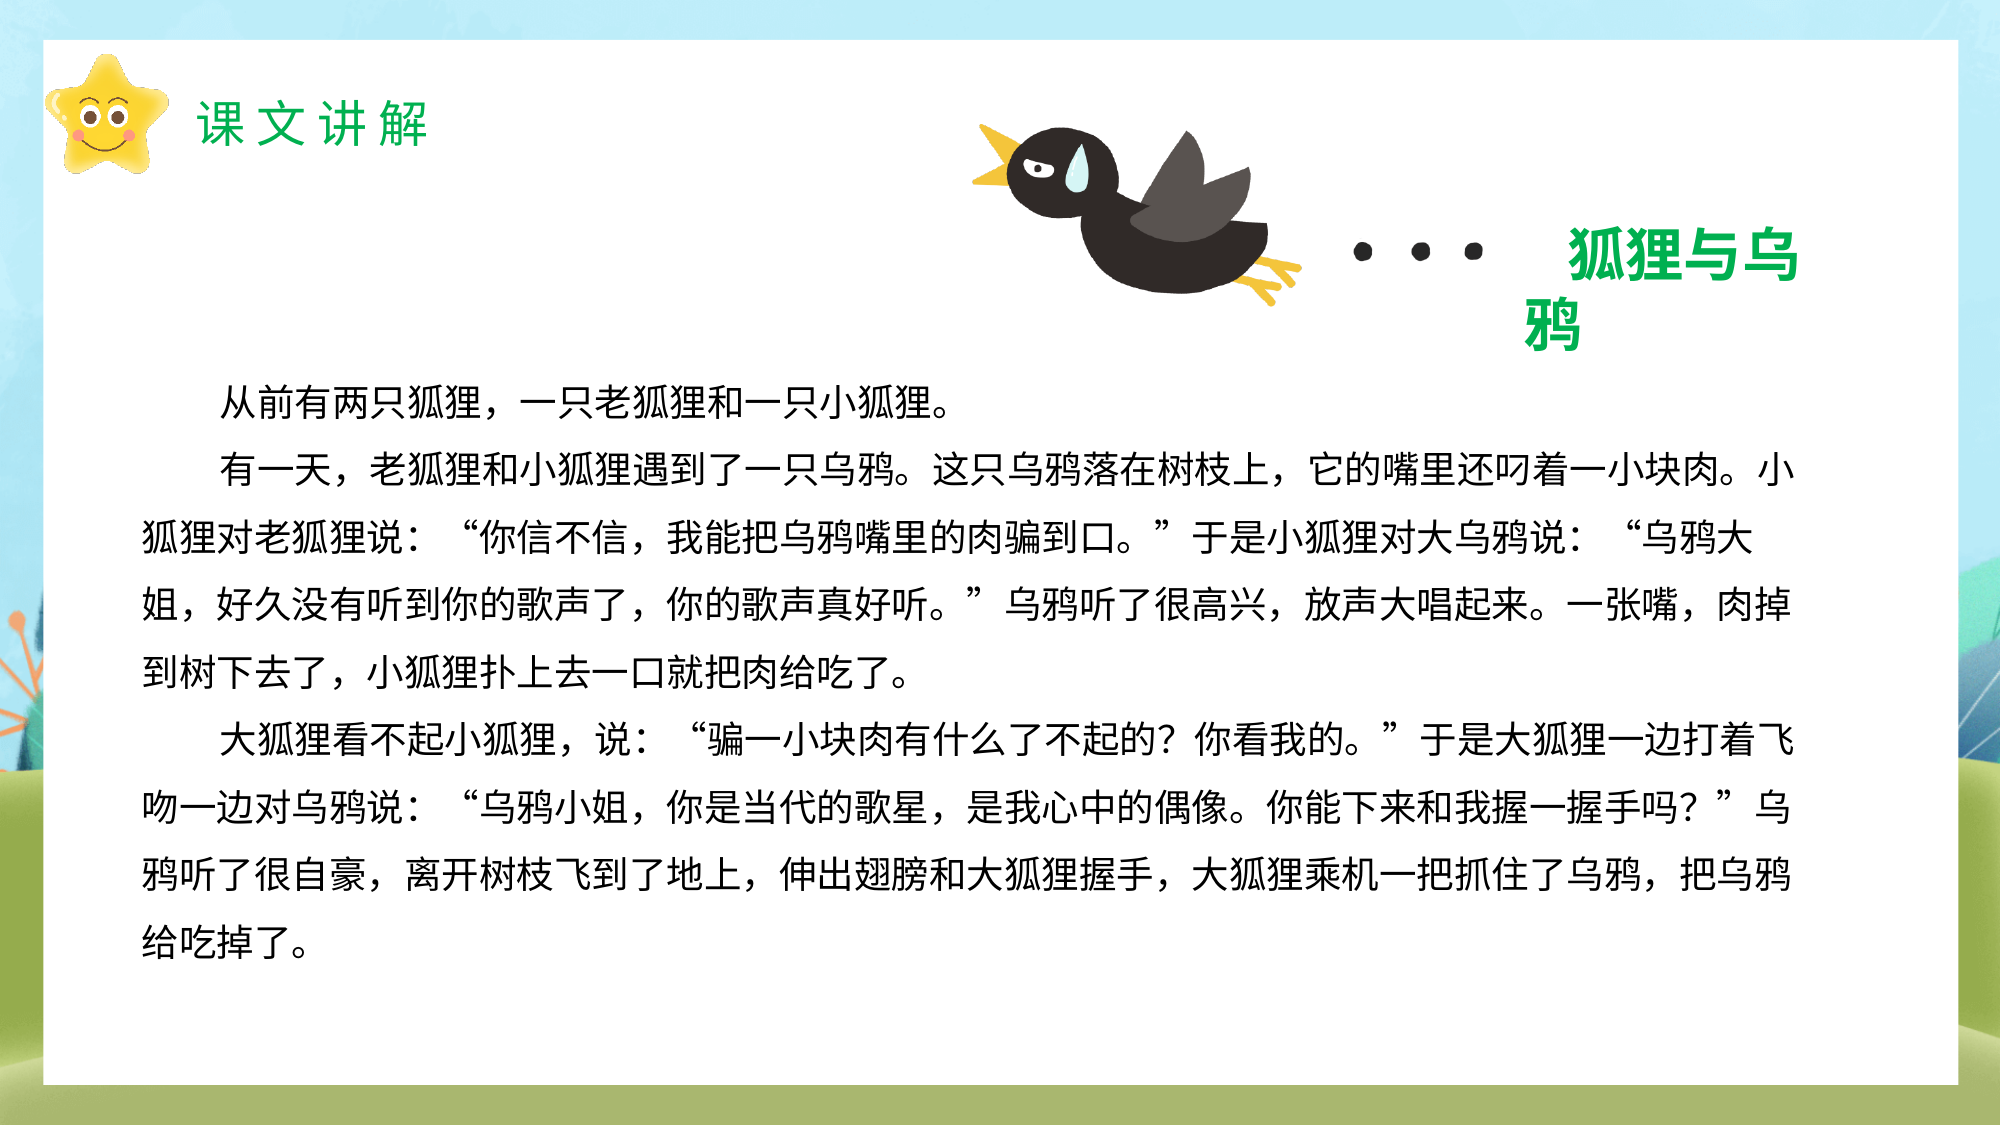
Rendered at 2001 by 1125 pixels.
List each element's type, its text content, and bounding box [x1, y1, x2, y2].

text_box 从前有两只狐狸，一只老狐狸和一只小狐狸。 有一天，老狐狸和小狐狸遇到了一只乌鸦。这只乌鸦落在树枝上，它的嘴里还叼着一小块肉。小狐狸对老狐狸说：“你信不信，我能把乌鸦嘴里的肉骗到口。”于是小狐狸对大乌鸦说：“乌鸦大姐，好久没有听到你的歌声了，你的歌声真好听。”乌鸦听了很高兴，放声大唱起来。一张嘴，肉掉到树下去了，小狐狸扑上去一口就把肉给吃了。 大狐狸看不起小狐狸，说：“骗一小块肉有什么了不起的？你看我的。”于是大狐狸一边打着飞吻一边对乌鸦说：“乌鸦小姐，你是当代的歌星，是我心中的偶像。你能下来和我握一握手吗？”乌鸦听了很自豪，离开树枝飞到了地上，伸出翅膀和大狐狸握手，大狐狸乘机一把抓住了乌鸦，把乌鸦给吃掉了。 [126, 348, 1819, 1039]
text_box 狐狸与乌鸦 [1566, 211, 1831, 296]
text_box 课 文 讲 解 [216, 84, 862, 160]
picture [0, 0, 2000, 1125]
